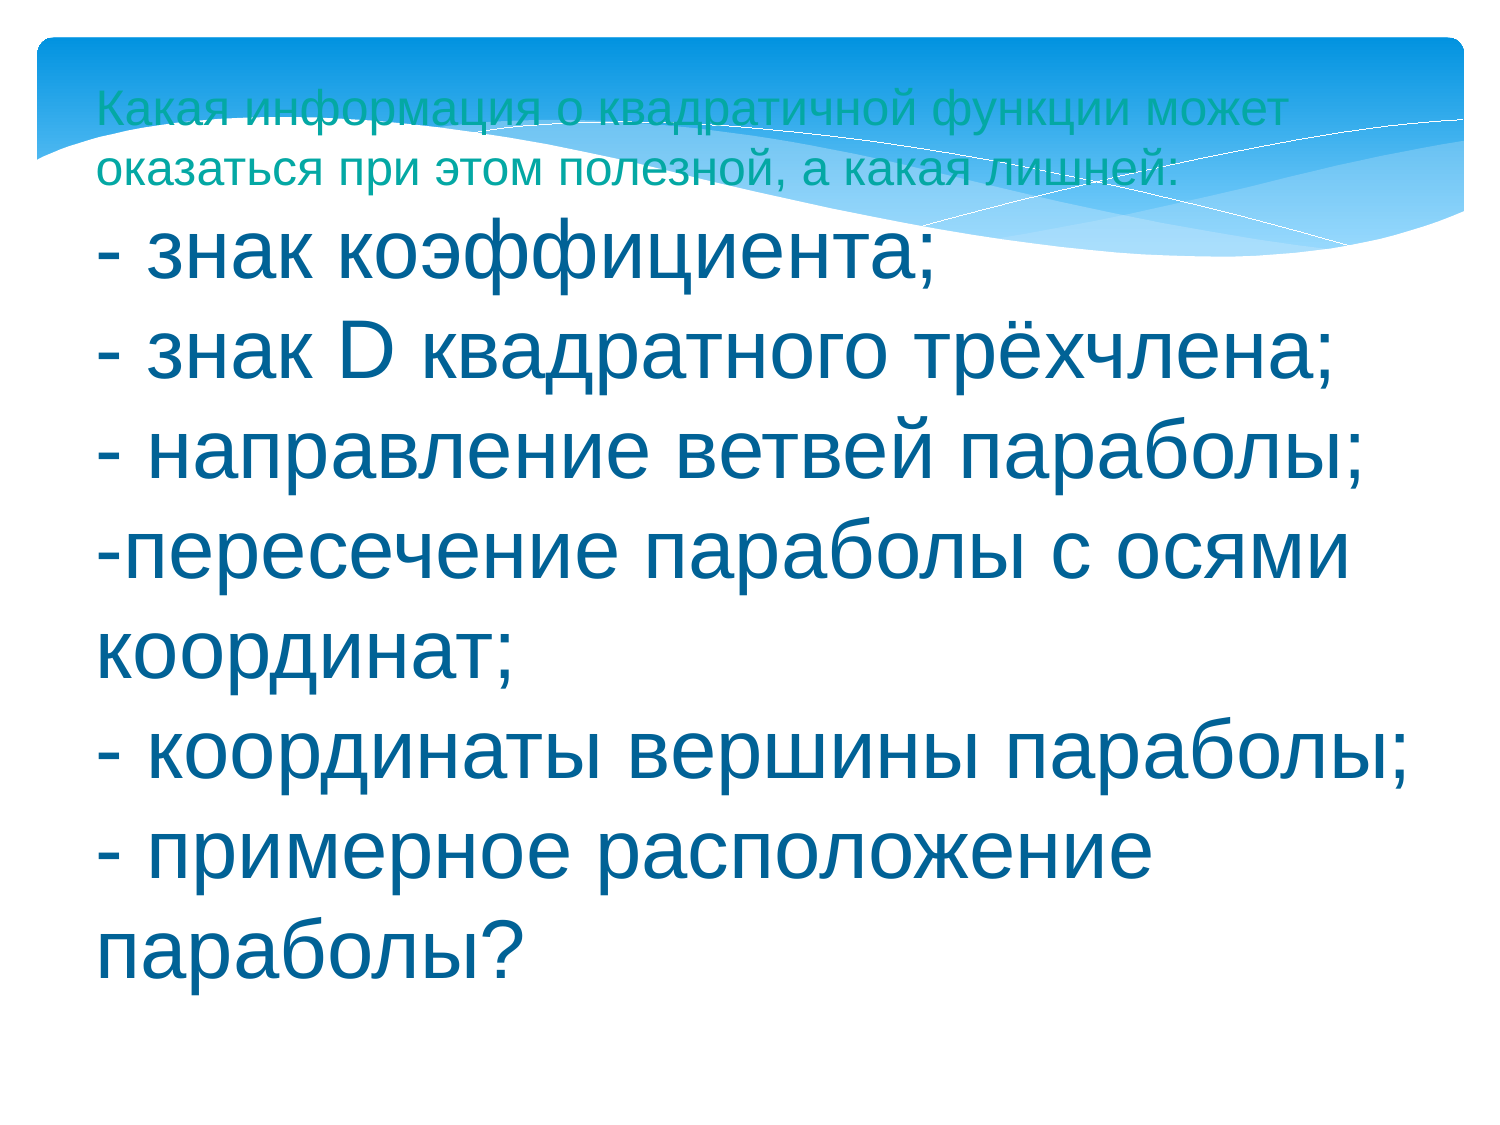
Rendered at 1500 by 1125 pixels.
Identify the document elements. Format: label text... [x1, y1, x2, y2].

text_box Какая информация о квадратичной функции может оказаться при этом полезной, а какая лишней: - знак коэффициента; - знак D квадратного трёхчлена; - направление ветвей параболы; -пересечение параболы с осями координат; - координаты вершины параболы; - примерное расположение параболы? [80, 67, 1499, 1003]
